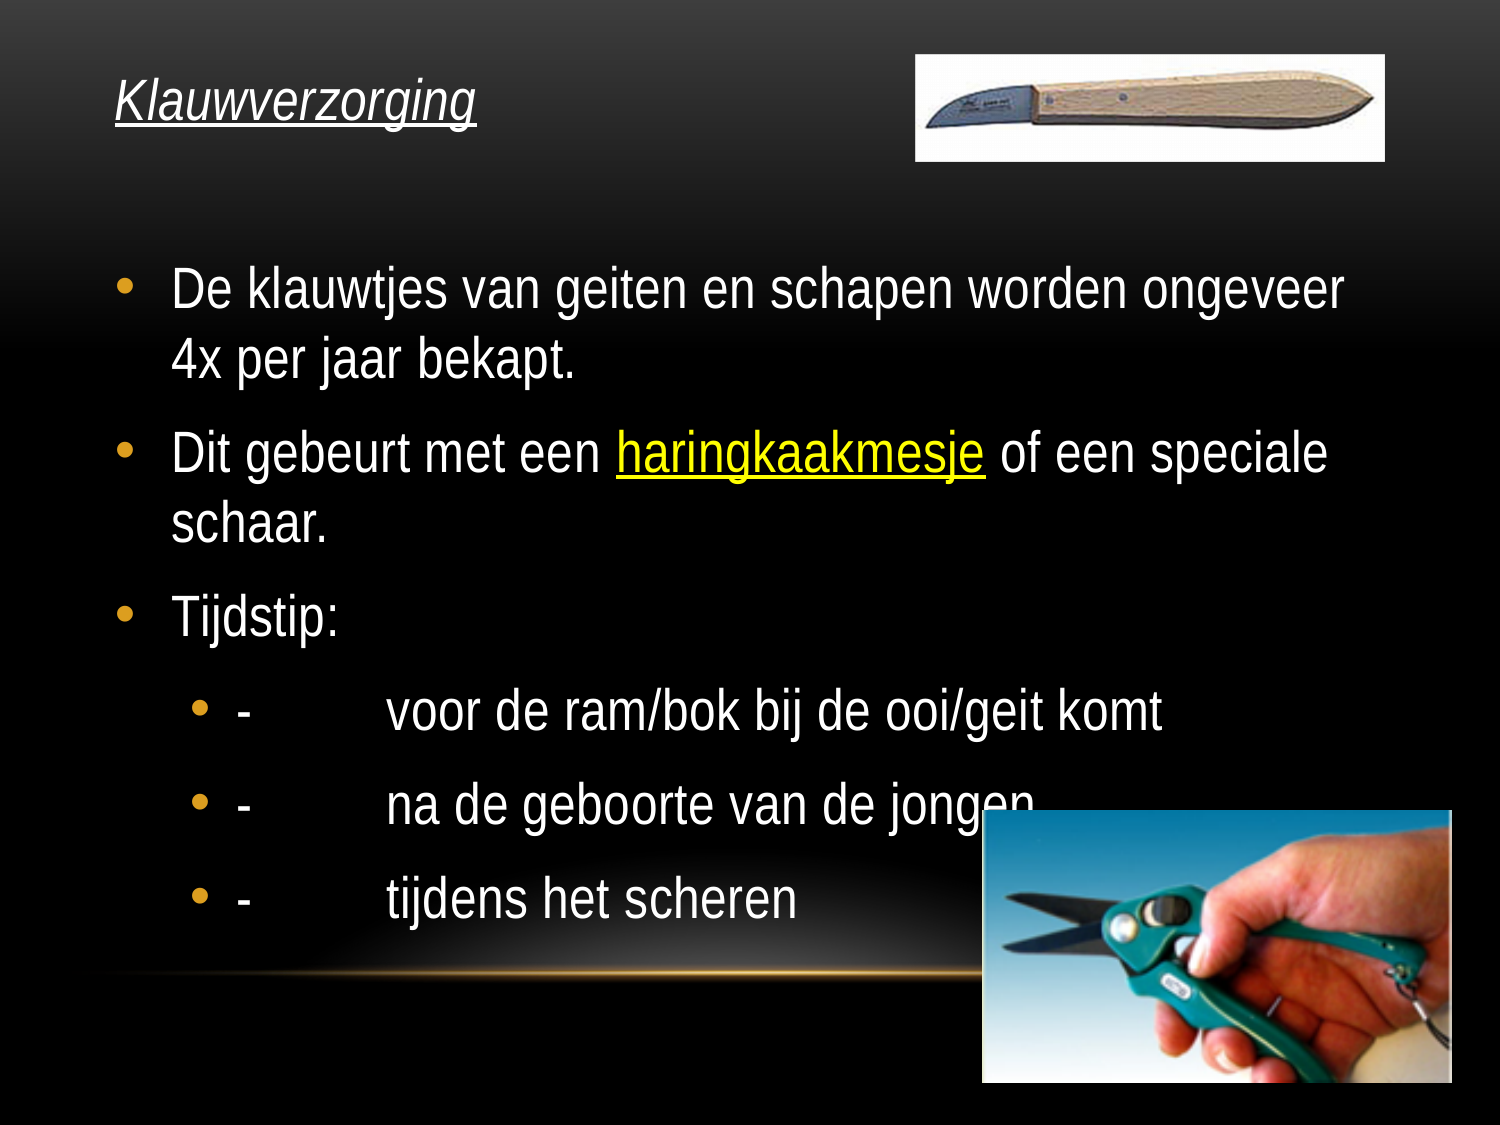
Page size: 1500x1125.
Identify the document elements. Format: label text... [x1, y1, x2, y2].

picture [0, 0, 1500, 1125]
list Klauwverzorging De klauwtjes van geiten en schapen worden ongeveer 4x per jaar bekapt. Dit gebeurt met een haringkaakmesje of een speciale schaar. Tijdstip: - voor de ram/bok bij de ooi/geit komt - na de geboorte van de jongen - tijdens het scheren [99, 54, 1400, 1071]
